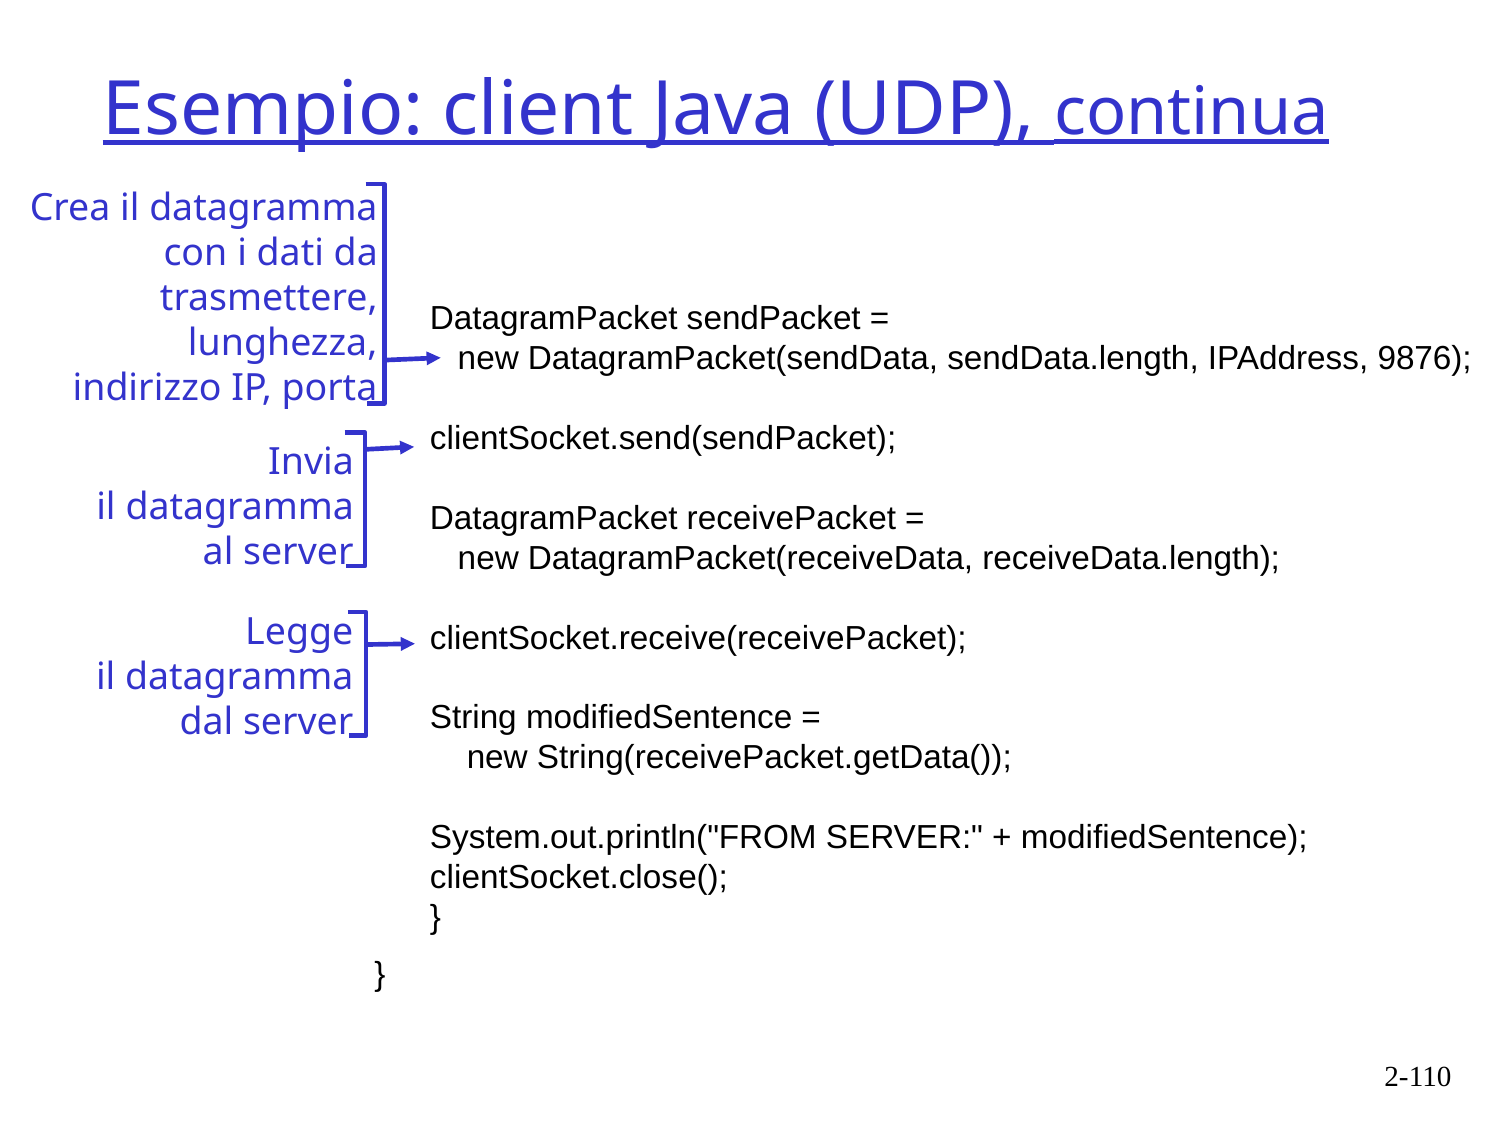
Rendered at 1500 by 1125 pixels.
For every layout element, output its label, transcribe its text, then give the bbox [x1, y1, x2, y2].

title Esempio: client Java (UDP), continua [87, 24, 1363, 184]
text_box [363, 441, 415, 454]
text_box [366, 637, 415, 651]
text_box [344, 432, 366, 567]
text_box DatagramPacket sendPacket = new DatagramPacket(sendData, sendData.length, IPAddress, 9876); clientSocket.send(sendPacket); DatagramPacket receivePacket = new DatagramPacket(receiveData, receiveData.length); clientSocket.receive(receivePacket); String modifiedSentence = new String(receivePacket.getData()); System.out.println("FROM SERVER:" + modifiedSentence); clientSocket.close(); } } [359, 289, 1498, 1003]
text_box Invia il datagramma al server [81, 429, 369, 580]
text_box Legge il datagramma dal server [81, 600, 369, 750]
text_box Crea il datagramma con i dati da trasmettere, lunghezza, indirizzo IP, porta [0, 175, 393, 416]
slide_number 2-110 [1362, 1049, 1467, 1125]
text_box [365, 184, 385, 404]
text_box [347, 612, 367, 736]
text_box [384, 352, 441, 365]
